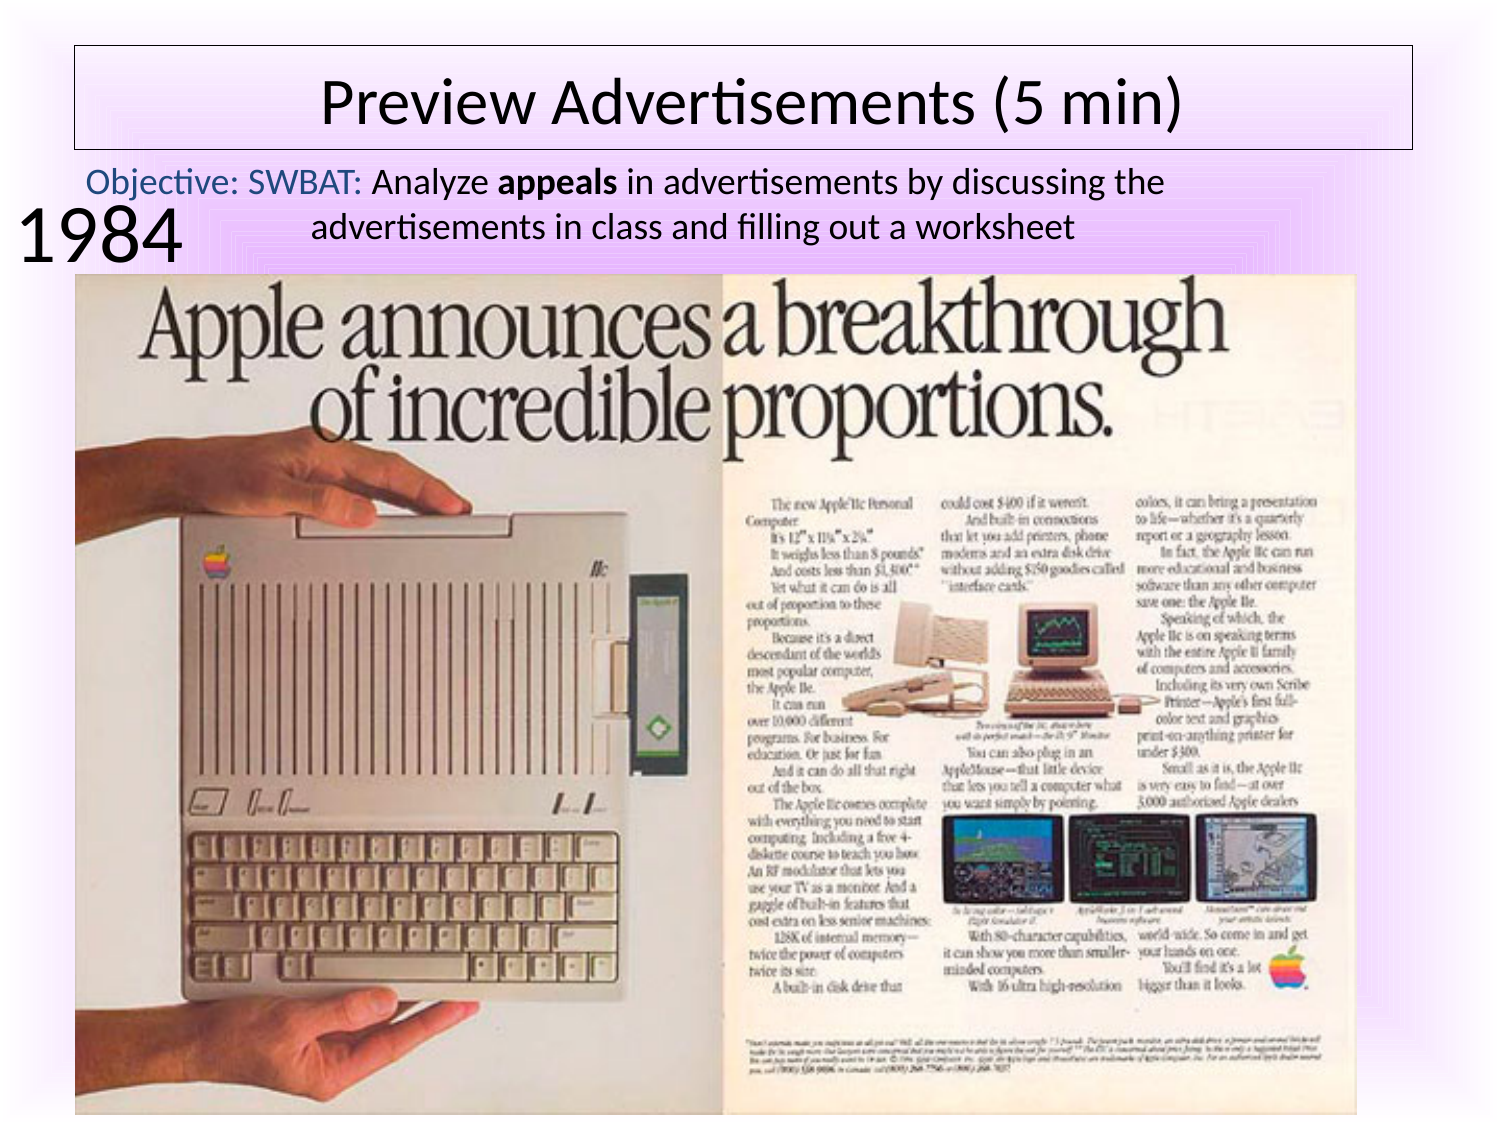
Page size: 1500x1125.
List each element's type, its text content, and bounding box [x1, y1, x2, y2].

picture [74, 274, 1357, 1115]
text_box 1984 [0, 171, 250, 287]
text_box Objective: SWBAT: Analyze appeals in advertisements by discussing the advertisements in class and filling out a worksheet [70, 149, 1413, 255]
text_box Preview Advertisements (5 min) [74, 45, 1413, 149]
